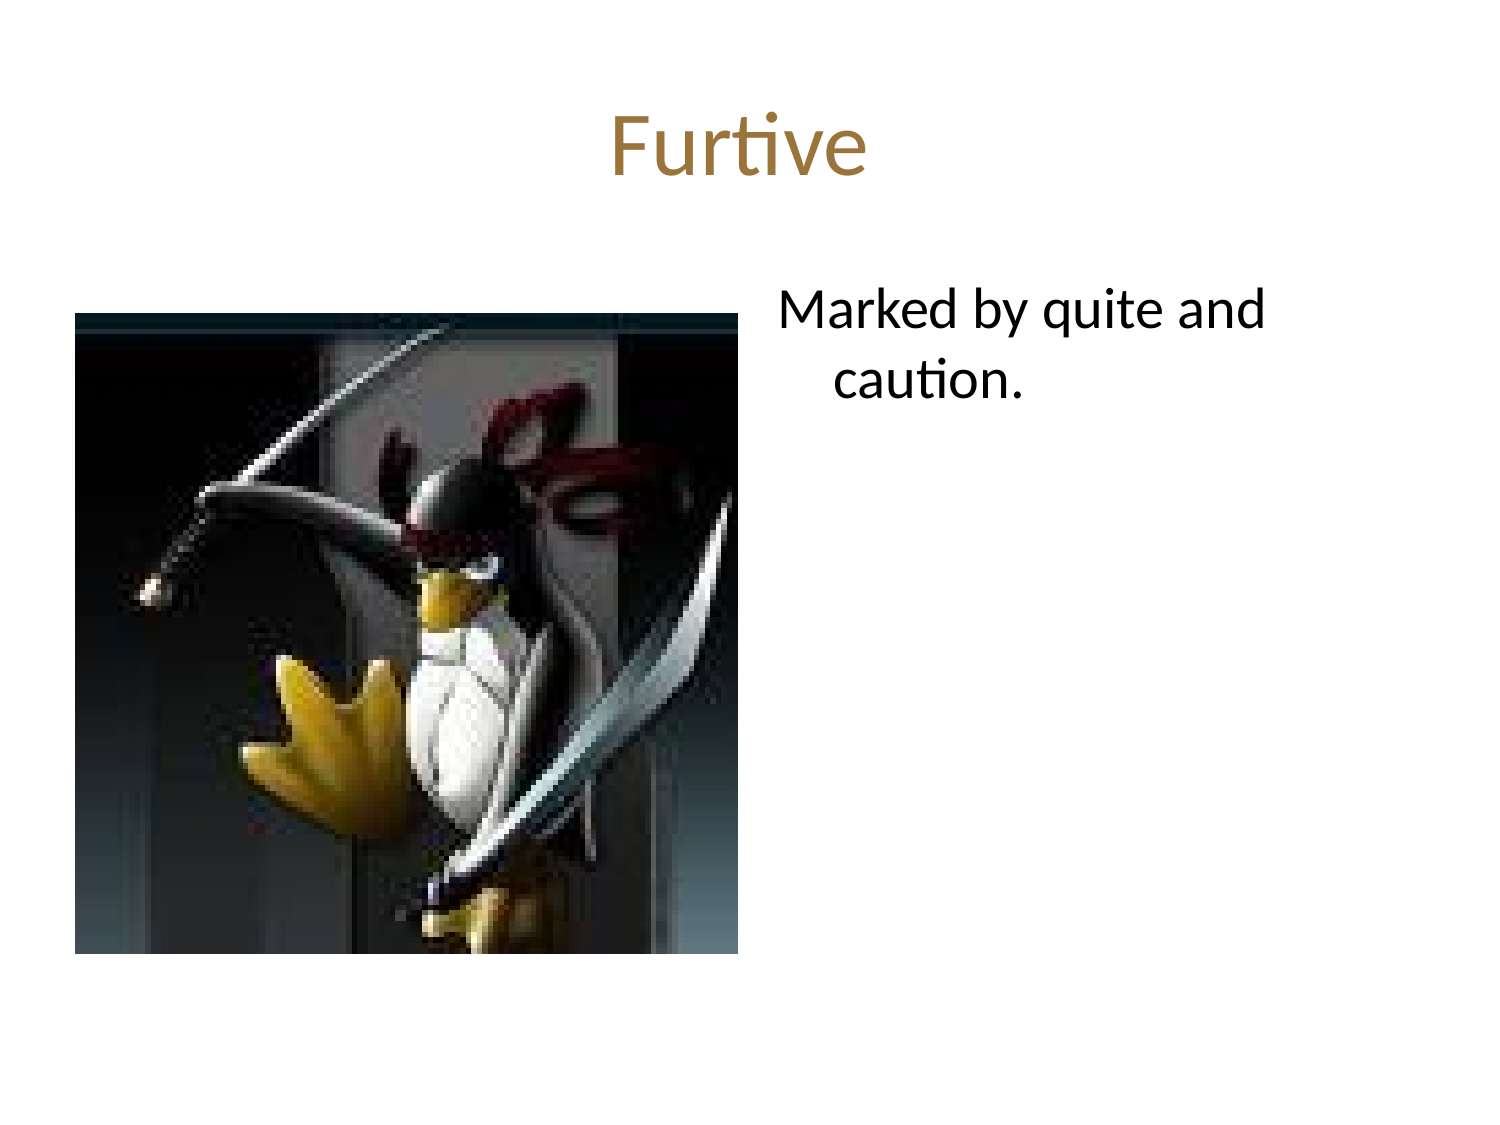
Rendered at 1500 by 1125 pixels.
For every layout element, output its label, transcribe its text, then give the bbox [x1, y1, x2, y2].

title Furtive [75, 45, 1425, 233]
list Marked by quite and caution. [762, 262, 1425, 1005]
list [74, 262, 738, 1006]
